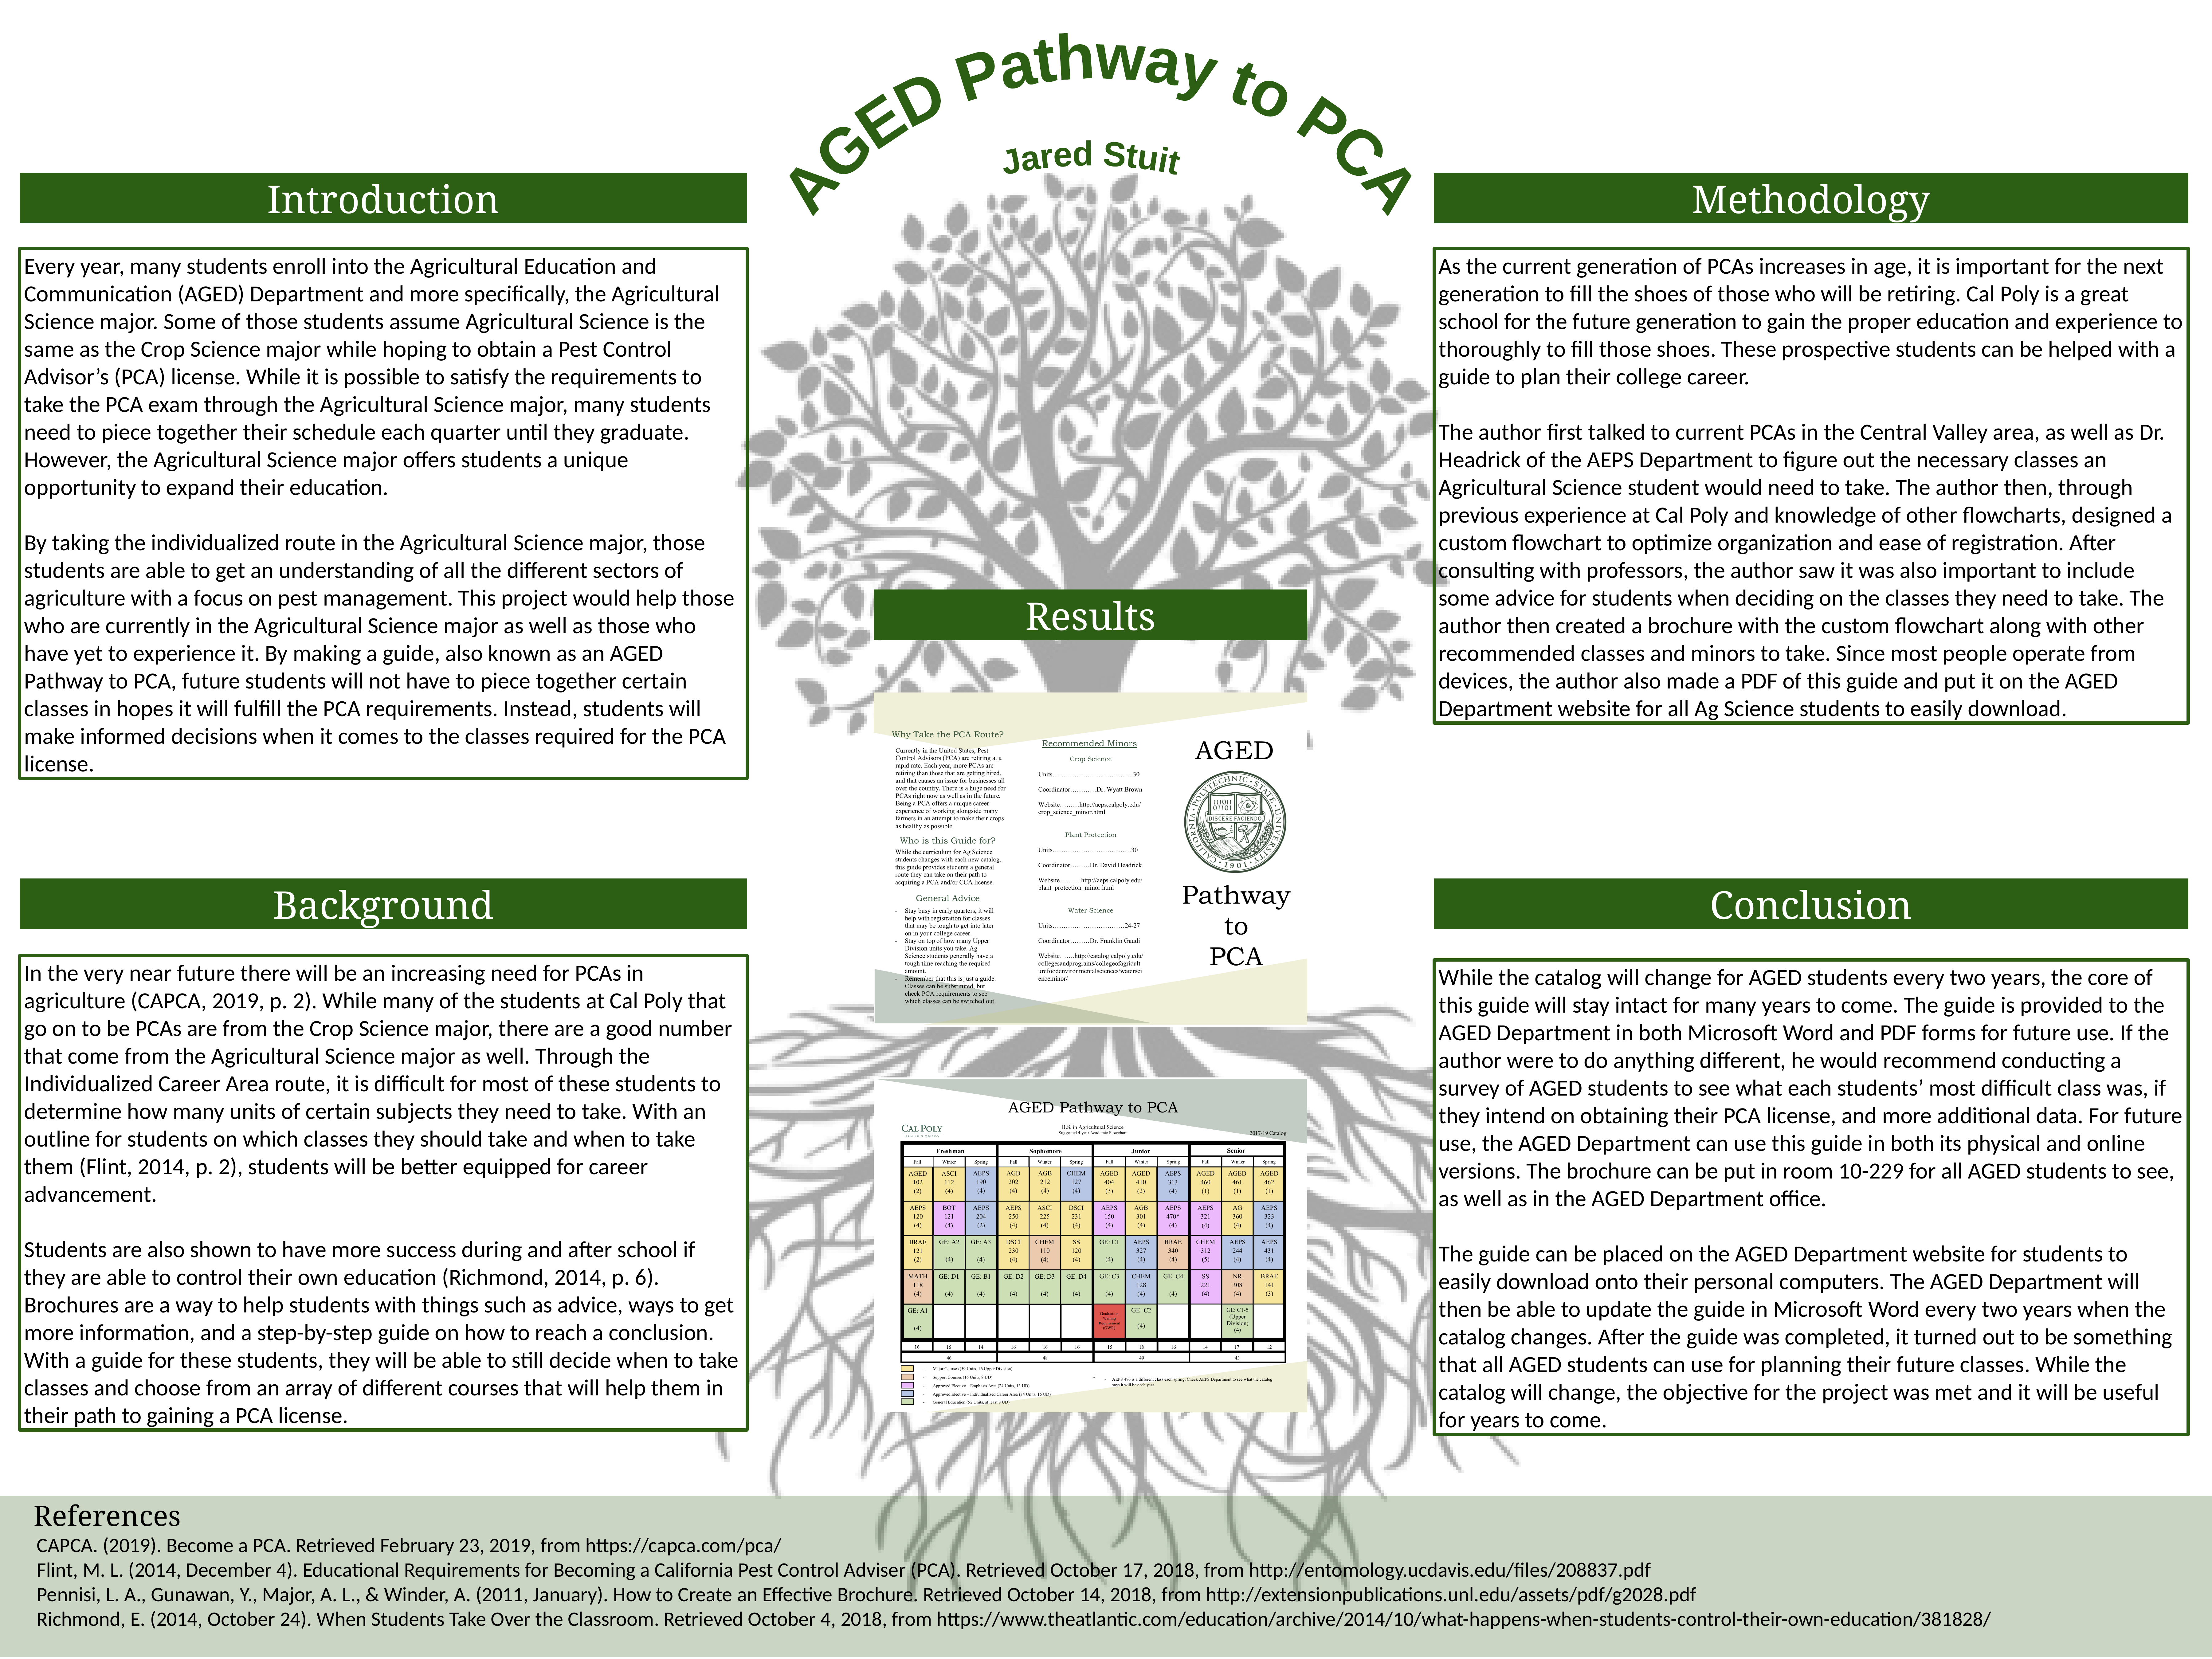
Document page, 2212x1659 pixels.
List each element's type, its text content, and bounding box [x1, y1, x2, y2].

text_box In the very near future there will be an increasing need for PCAs in agriculture (CAPCA, 2019, p. 2). While many of the students at Cal Poly that go on to be PCAs are from the Crop Science major, there are a good number that come from the Agricultural Science major as well. Through the Individualized Career Area route, it is difficult for most of these students to determine how many units of certain subjects they need to take. With an outline for students on which classes they should take and when to take them (Flint, 2014, p. 2), students will be better equipped for career advancement. Students are also shown to have more success during and after school if they are able to control their own education (Richmond, 2014, p. 6). Brochures are a way to help students with things such as advice, ways to get more information, and a step-by-step guide on how to reach a conclusion. With a guide for these students, they will be able to still decide when to take classes and choose from an array of different courses that will help them in their path to gaining a PCA license. [20, 955, 558, 1430]
text_box Every year, many students enroll into the Agricultural Education and Communication (AGED) Department and more specifically, the Agricultural Science major. Some of those students assume Agricultural Science is the same as the Crop Science major while hoping to obtain a Pest Control Advisor’s (PCA) license. While it is possible to satisfy the requirements to take the PCA exam through the Agricultural Science major, many students need to piece together their schedule each quarter until they graduate. However, the Agricultural Science major offers students a unique opportunity to expand their education. By taking the individualized route in the Agricultural Science major, those students are able to get an understanding of all the different sectors of agriculture with a focus on pest management. This project would help those who are currently in the Agricultural Science major as well as those who have yet to experience it. By making a guide, also known as an AGED Pathway to PCA, future students will not have to piece together certain classes in hopes it will fulfill the PCA requirements. Instead, students will make informed decisions when it comes to the classes required for the PCA license. [20, 248, 558, 779]
text_box Methodology [1696, 173, 2188, 223]
text_box Conclusion [1696, 878, 2188, 929]
picture [558, 173, 1696, 1602]
text_box Introduction [20, 173, 558, 223]
text_box Background [20, 878, 558, 929]
text_box While the catalog will change for AGED students every two years, the core of this guide will stay intact for many years to come. The guide is provided to the AGED Department in both Microsoft Word and PDF forms for future use. If the author were to do anything different, he would recommend conducting a survey of AGED students to see what each students’ most difficult class was, if they intend on obtaining their PCA license, and more additional data. For future use, the AGED Department can use this guide in both its physical and online versions. The brochure can be put in room 10-229 for all AGED students to see, as well as in the AGED Department office. The guide can be placed on the AGED Department website for students to easily download onto their personal computers. The AGED Department will then be able to update the guide in Microsoft Word every two years when the catalog changes. After the guide was completed, it turned out to be something that all AGED students can use for planning their future classes. While the catalog will change, the objective for the project was met and it will be useful for years to come. [1696, 960, 2188, 1435]
text_box As the current generation of PCAs increases in age, it is important for the next generation to fill the shoes of those who will be retiring. Cal Poly is a great school for the future generation to gain the proper education and experience to thoroughly to fill those shoes. These prospective students can be helped with a guide to plan their college career. The author first talked to current PCAs in the Central Valley area, as well as Dr. Headrick of the AEPS Department to figure out the necessary classes an Agricultural Science student would need to take. The author then, through previous experience at Cal Poly and knowledge of other flowcharts, designed a custom flowchart to optimize organization and ease of registration. After consulting with professors, the author saw it was also important to include some advice for students when deciding on the classes they need to take. The author then created a brochure with the custom flowchart along with other recommended classes and minors to take. Since most people operate from devices, the author also made a PDF of this guide and put it on the AGED Department website for all Ag Science students to easily download. [1696, 248, 2188, 723]
text_box References CAPCA. (2019). Become a PCA. Retrieved February 23, 2019, from https://capca.com/pca/ Flint, M. L. (2014, December 4). Educational Requirements for Becoming a California Pest Control Adviser (PCA). Retrieved October 17, 2018, from http://entomology.ucdavis.edu/files/208837.pdf Pennisi, L. A., Gunawan, Y., Major, A. L., & Winder, A. (2011, January). How to Create an Effective Brochure. Retrieved October 14, 2018, from http://extensionpublications.unl.edu/assets/pdf/g2028.pdf Richmond, E. (2014, October 24). When Students Take Over the Classroom. Retrieved October 4, 2018, from https://www.theatlantic.com/education/archive/2014/10/what-happens-when-students-control-their-own-education/381828/ [0, 1496, 2212, 1657]
